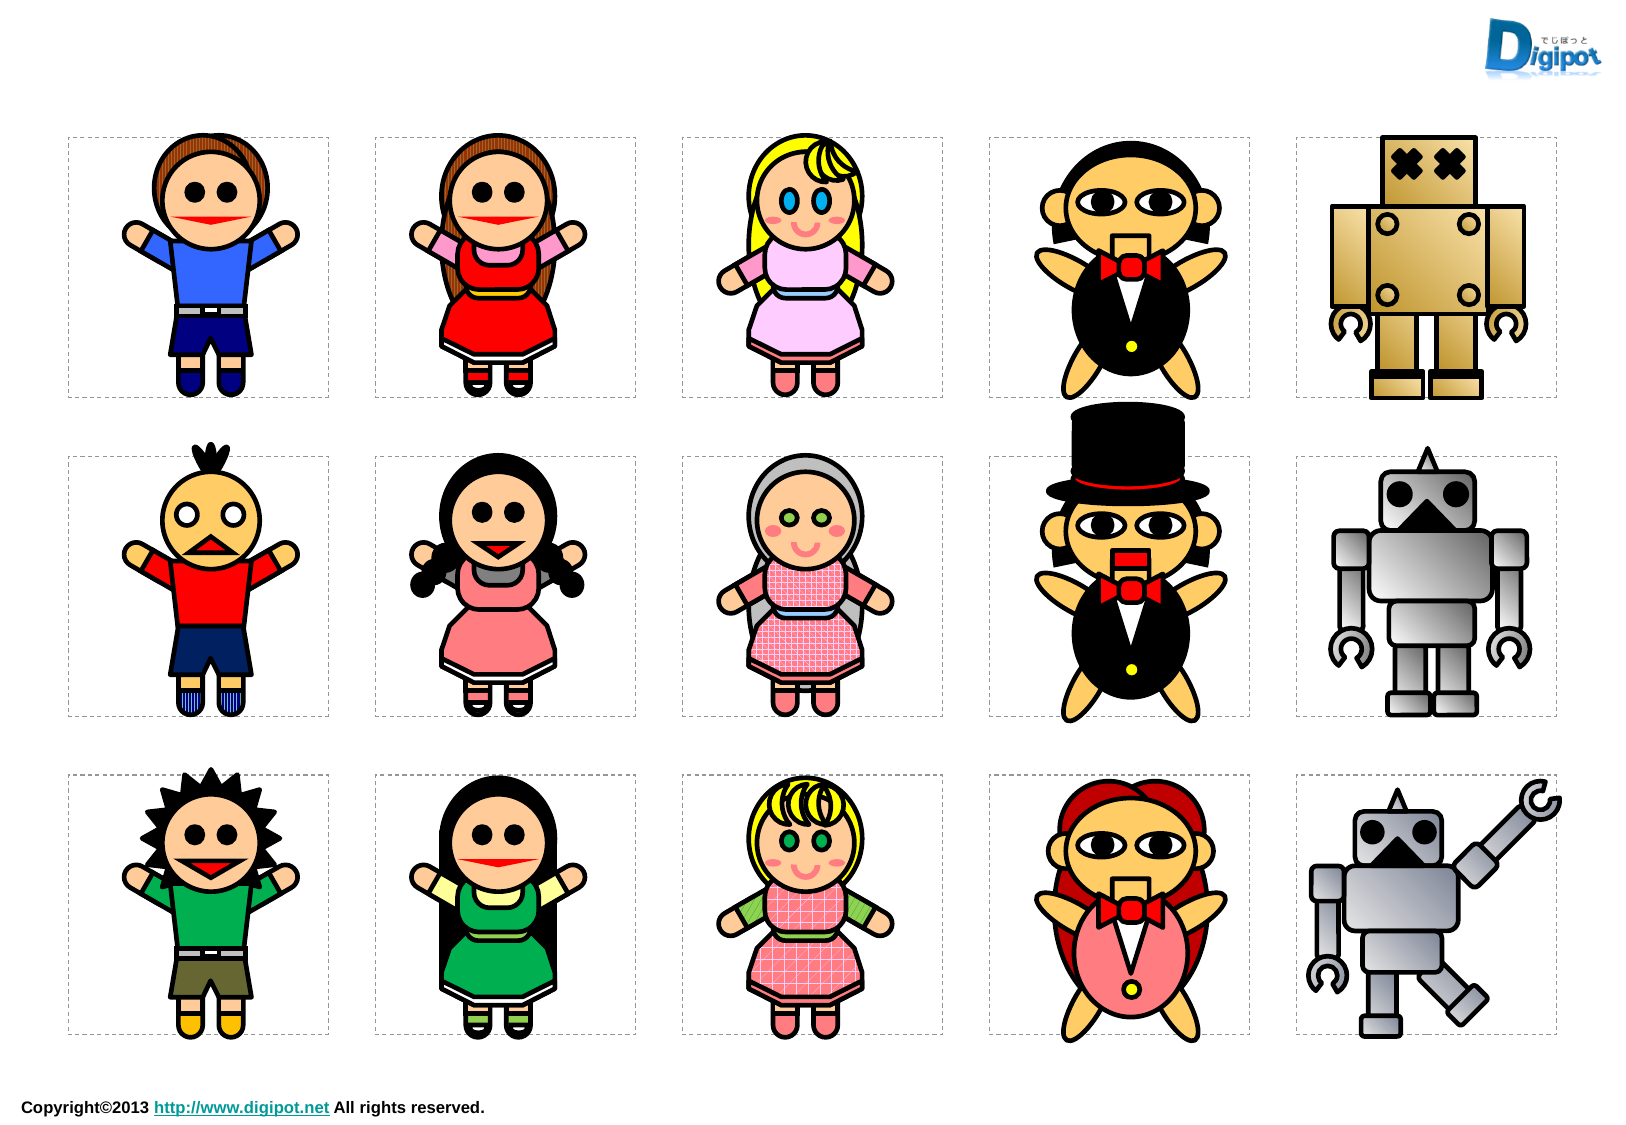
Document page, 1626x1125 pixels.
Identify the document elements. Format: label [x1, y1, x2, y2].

text_box [409, 455, 588, 716]
text_box [716, 135, 895, 396]
text_box [121, 769, 301, 1038]
text_box [409, 135, 588, 396]
text_box [1330, 447, 1531, 716]
picture [1485, 18, 1602, 82]
text_box [409, 777, 588, 1038]
text_box [1308, 789, 1574, 1037]
text_box [1031, 142, 1231, 403]
text_box [121, 443, 301, 716]
text_box [716, 455, 895, 716]
text_box [1031, 403, 1231, 727]
text_box [1031, 780, 1231, 1047]
text_box [716, 777, 895, 1038]
text_box [121, 135, 301, 396]
text_box [1330, 137, 1527, 399]
